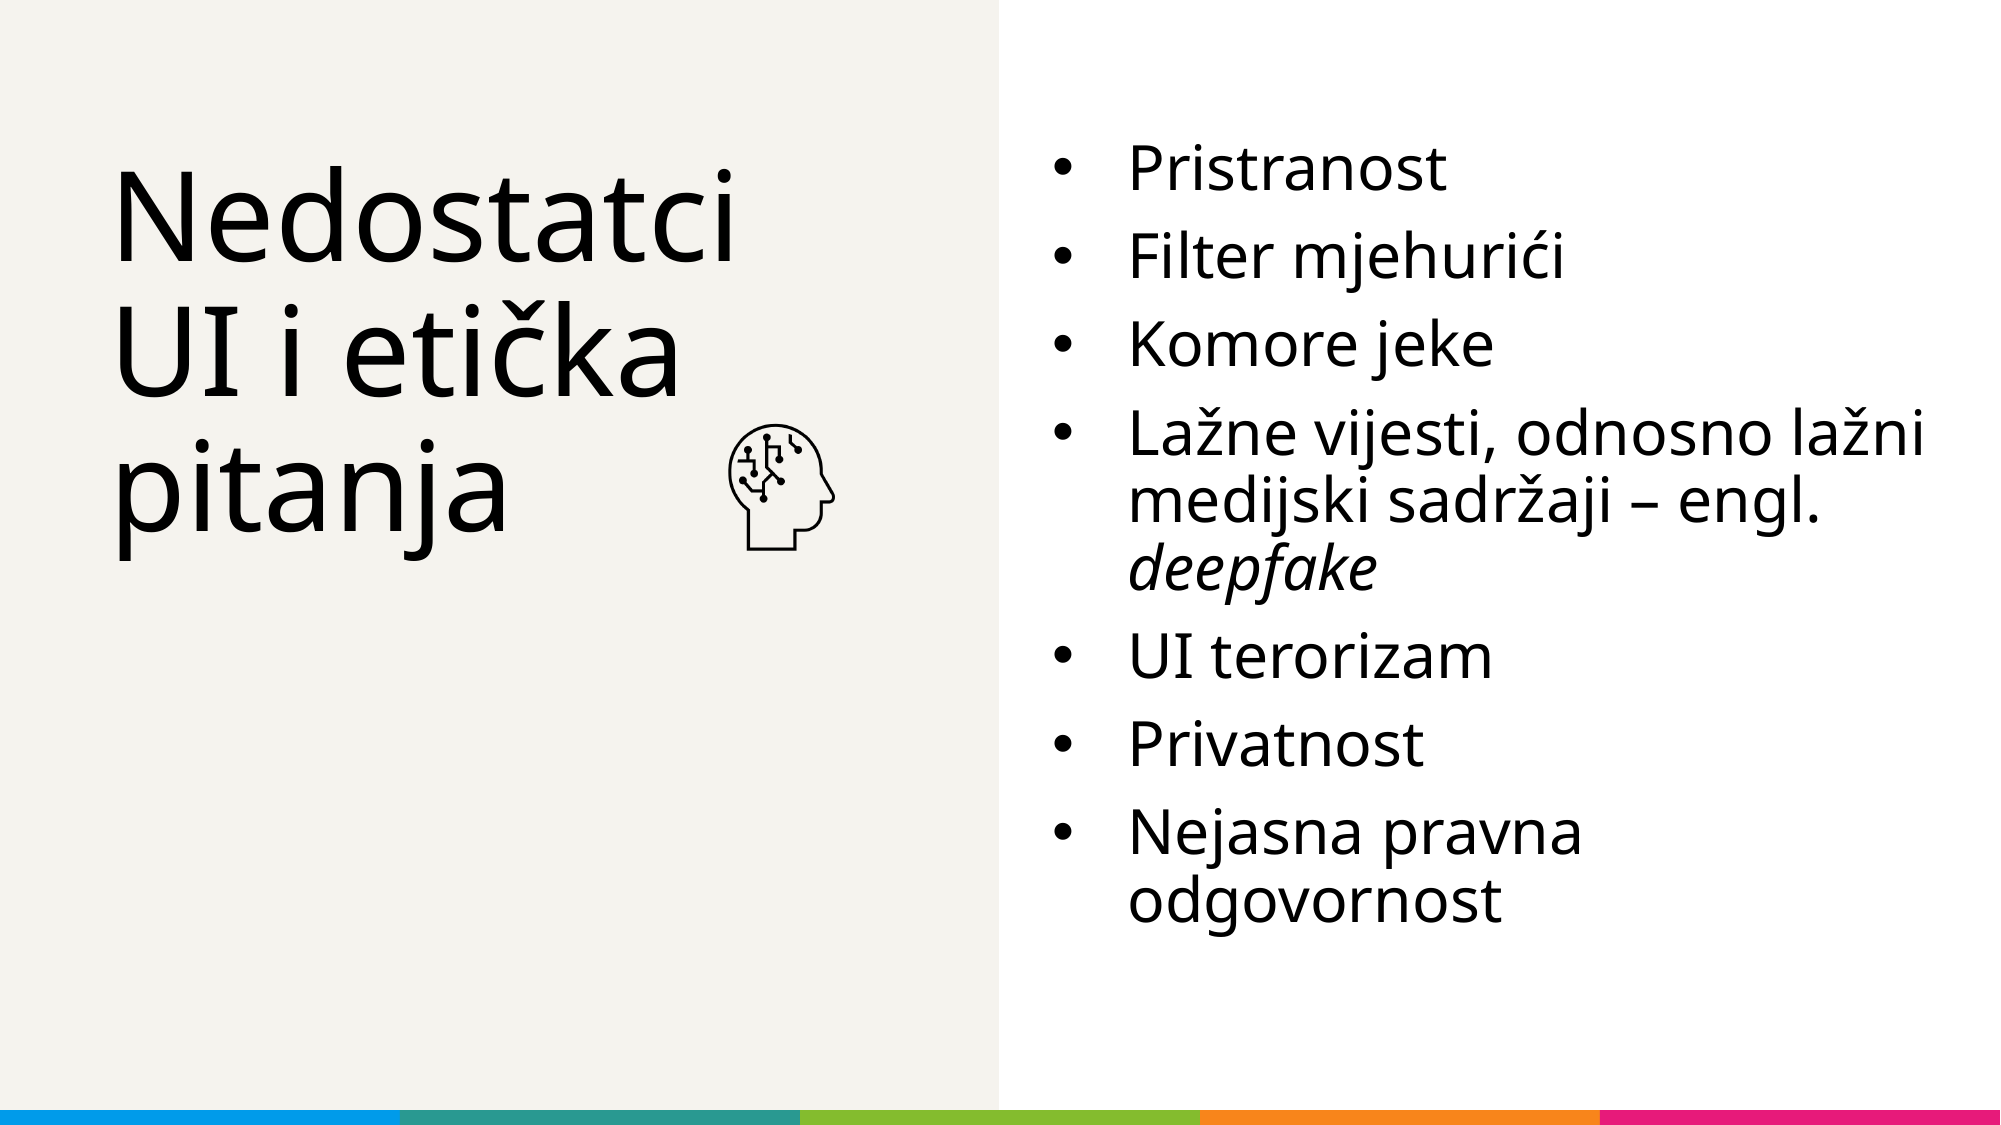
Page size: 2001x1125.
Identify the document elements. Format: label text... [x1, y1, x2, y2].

title Nedostatci UI i etička pitanja [94, 303, 863, 566]
picture [705, 412, 857, 563]
list Pristranost Filter mjehurići Komore jeke Lažne vijesti, odnosno lažni medijski sadržaji – engl. deepfake UI terorizam Privatnost Nejasna pravna odgovornost [999, 43, 1961, 1090]
